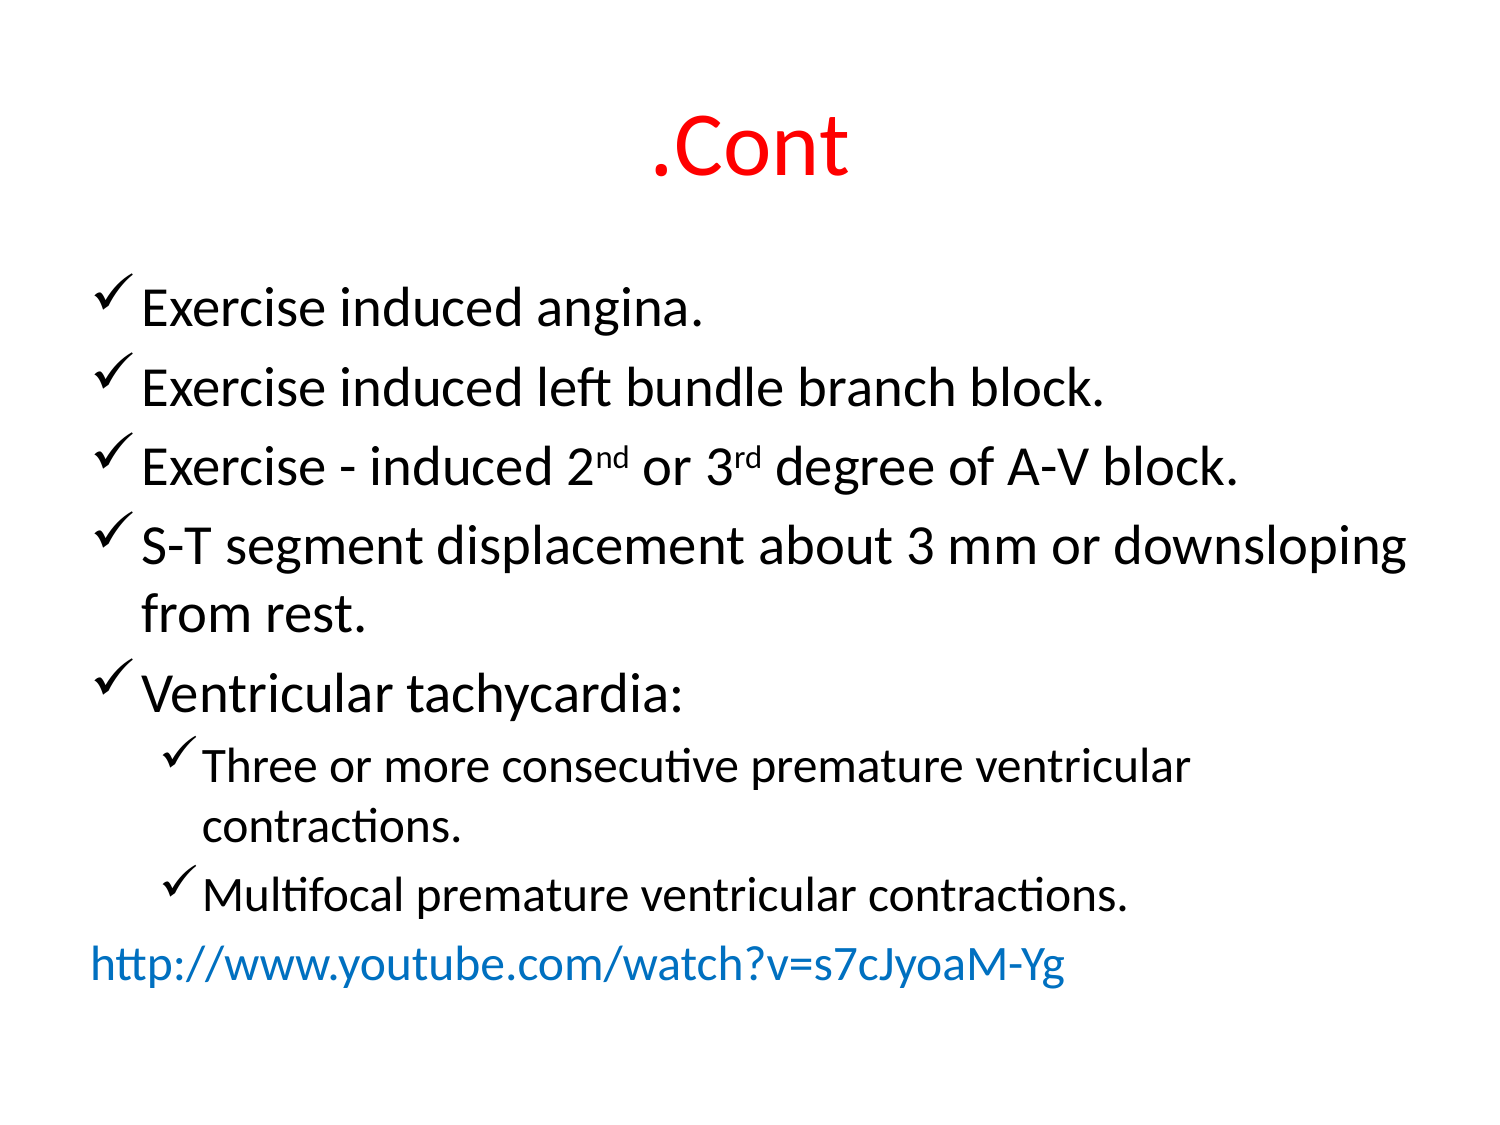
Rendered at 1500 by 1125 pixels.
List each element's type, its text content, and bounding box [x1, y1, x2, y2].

title Cont. [75, 45, 1425, 233]
list Exercise induced angina. Exercise induced left bundle branch block. Exercise - induced 2nd or 3rd degree of A-V block. S-T segment displacement about 3 mm or downsloping from rest. Ventricular tachycardia: Three or more consecutive premature ventricular contractions. Multifocal premature ventricular contractions. http://www.youtube.com/watch?v=s7cJyoaM-Yg [75, 262, 1425, 1005]
